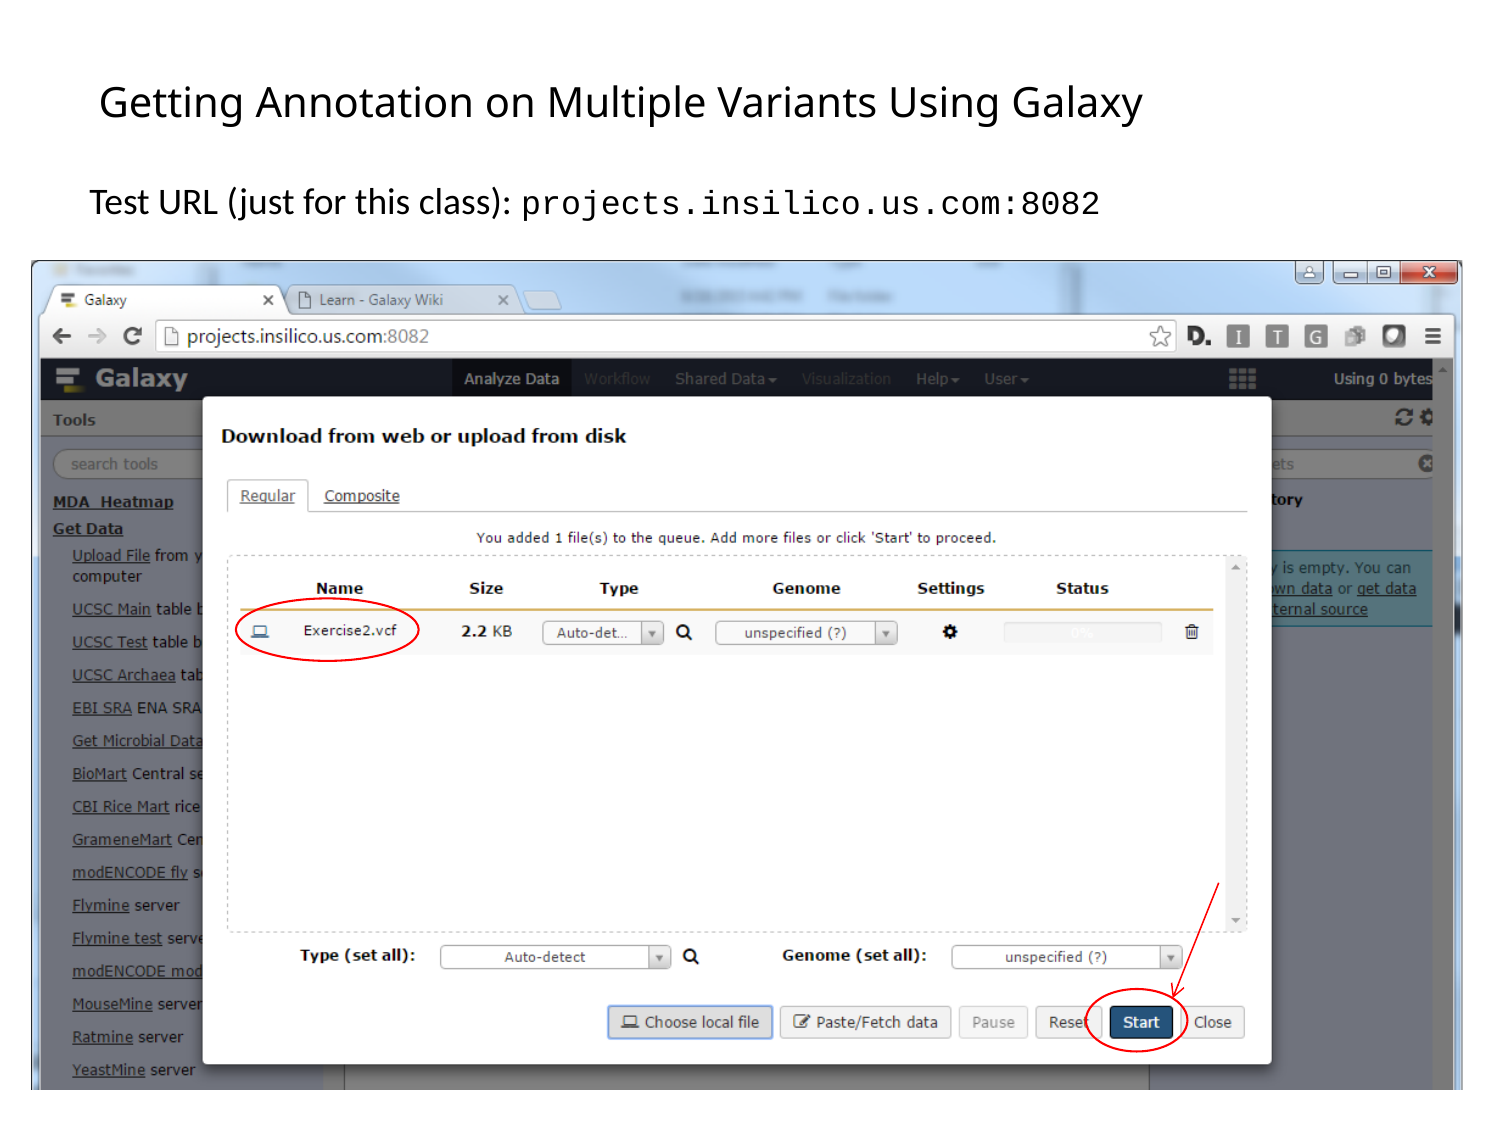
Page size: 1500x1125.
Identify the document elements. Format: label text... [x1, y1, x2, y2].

text_box Getting Annotation on Multiple Variants Using Galaxy [83, 68, 1159, 134]
text_box Test URL (just for this class): projects.insilico.us.com:8082 [74, 169, 1116, 230]
picture [30, 260, 1463, 1091]
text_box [1172, 882, 1219, 999]
